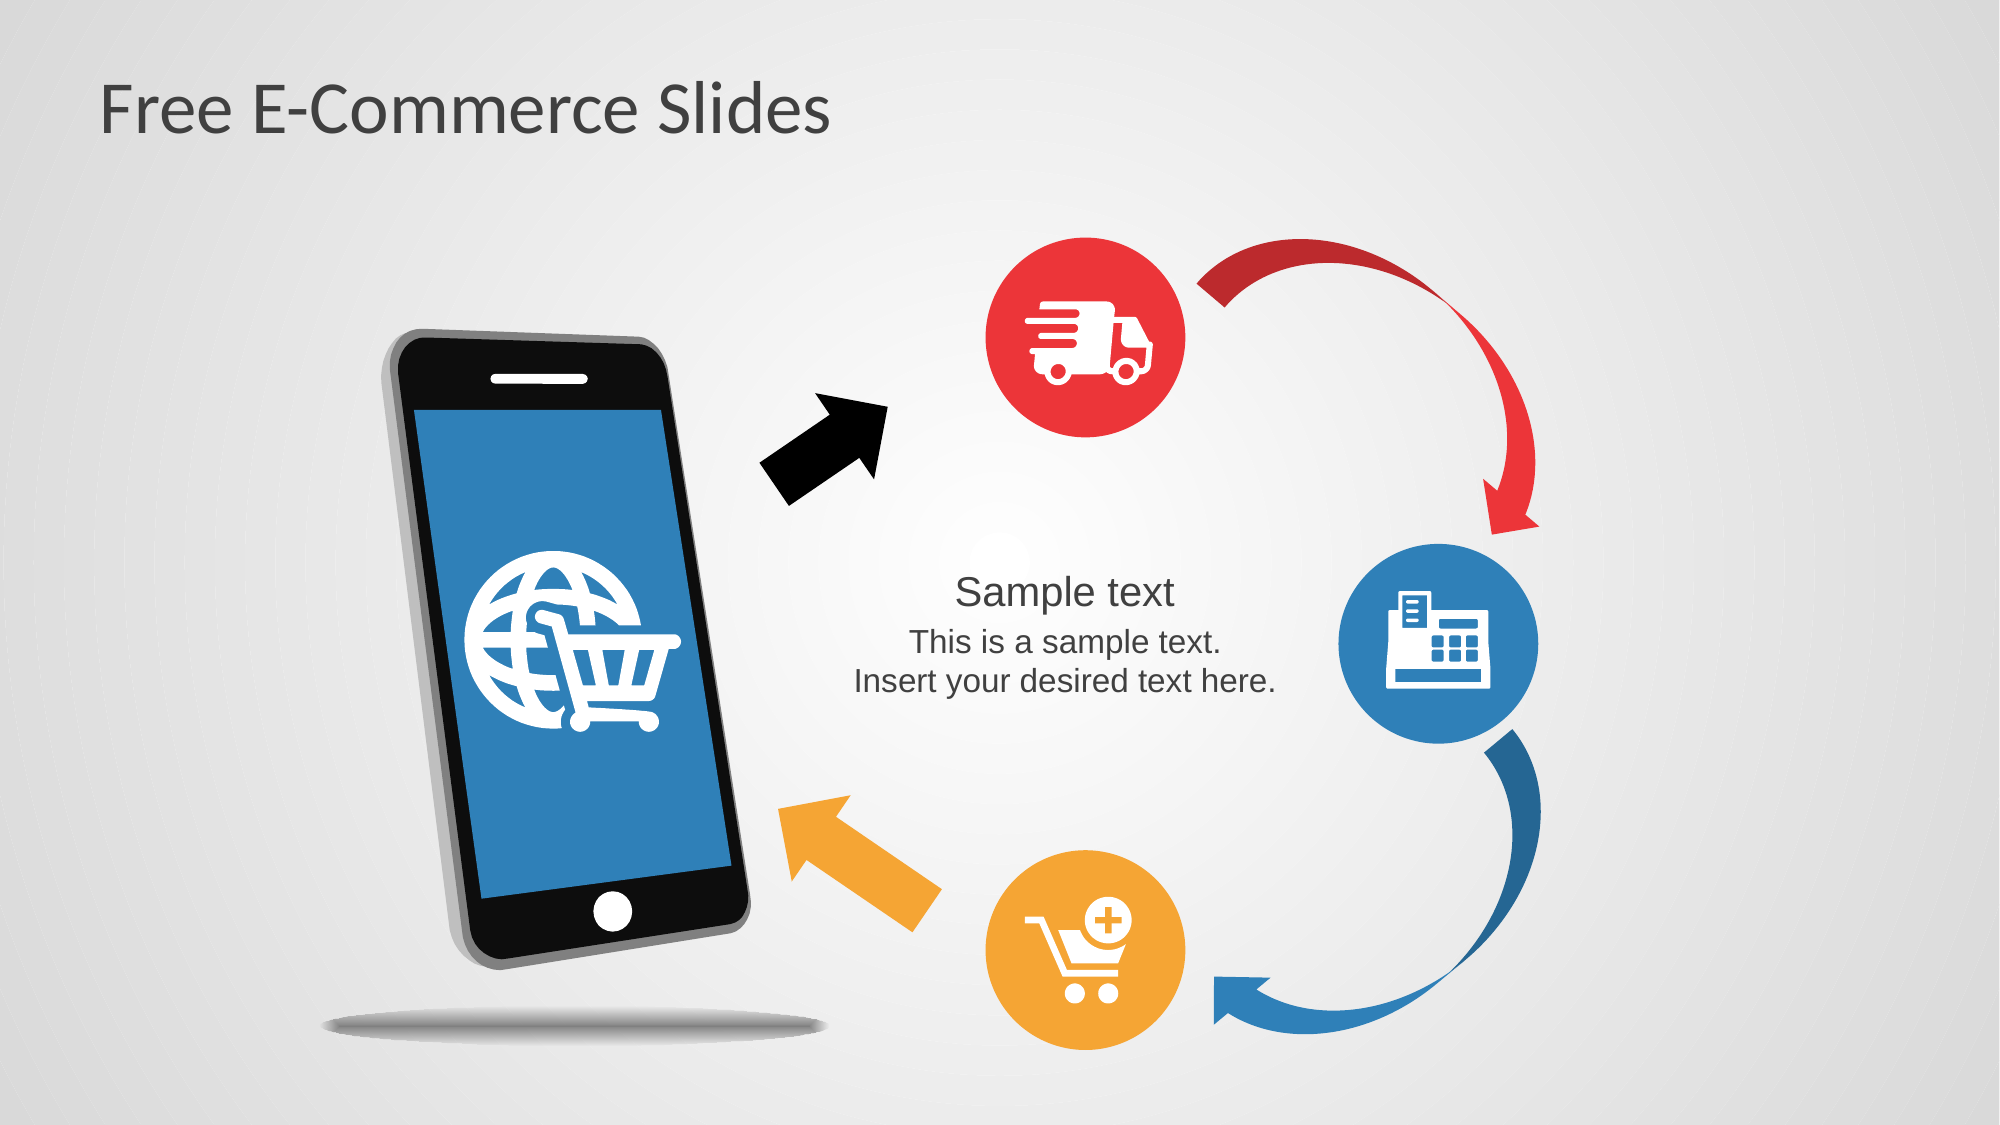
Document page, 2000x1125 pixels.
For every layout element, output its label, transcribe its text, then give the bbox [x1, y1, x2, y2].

text_box [1194, 236, 1542, 537]
text_box [757, 391, 890, 508]
text_box [983, 235, 1188, 440]
text_box [389, 328, 751, 971]
text_box [413, 409, 732, 899]
text_box [319, 1005, 830, 1046]
text_box [1336, 541, 1541, 746]
text_box [490, 373, 588, 384]
text_box This is a sample text. Insert your desired text here. [838, 623, 1293, 707]
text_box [1024, 896, 1132, 1004]
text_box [1385, 590, 1491, 689]
text_box [1024, 301, 1153, 386]
text_box Sample text [831, 557, 1299, 623]
title Free E-Commerce Slides [99, 45, 1900, 162]
text_box [381, 333, 481, 966]
text_box [398, 337, 749, 960]
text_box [464, 550, 682, 732]
text_box [1211, 727, 1543, 1037]
text_box [983, 848, 1188, 1053]
text_box [593, 891, 633, 932]
text_box [775, 793, 944, 935]
